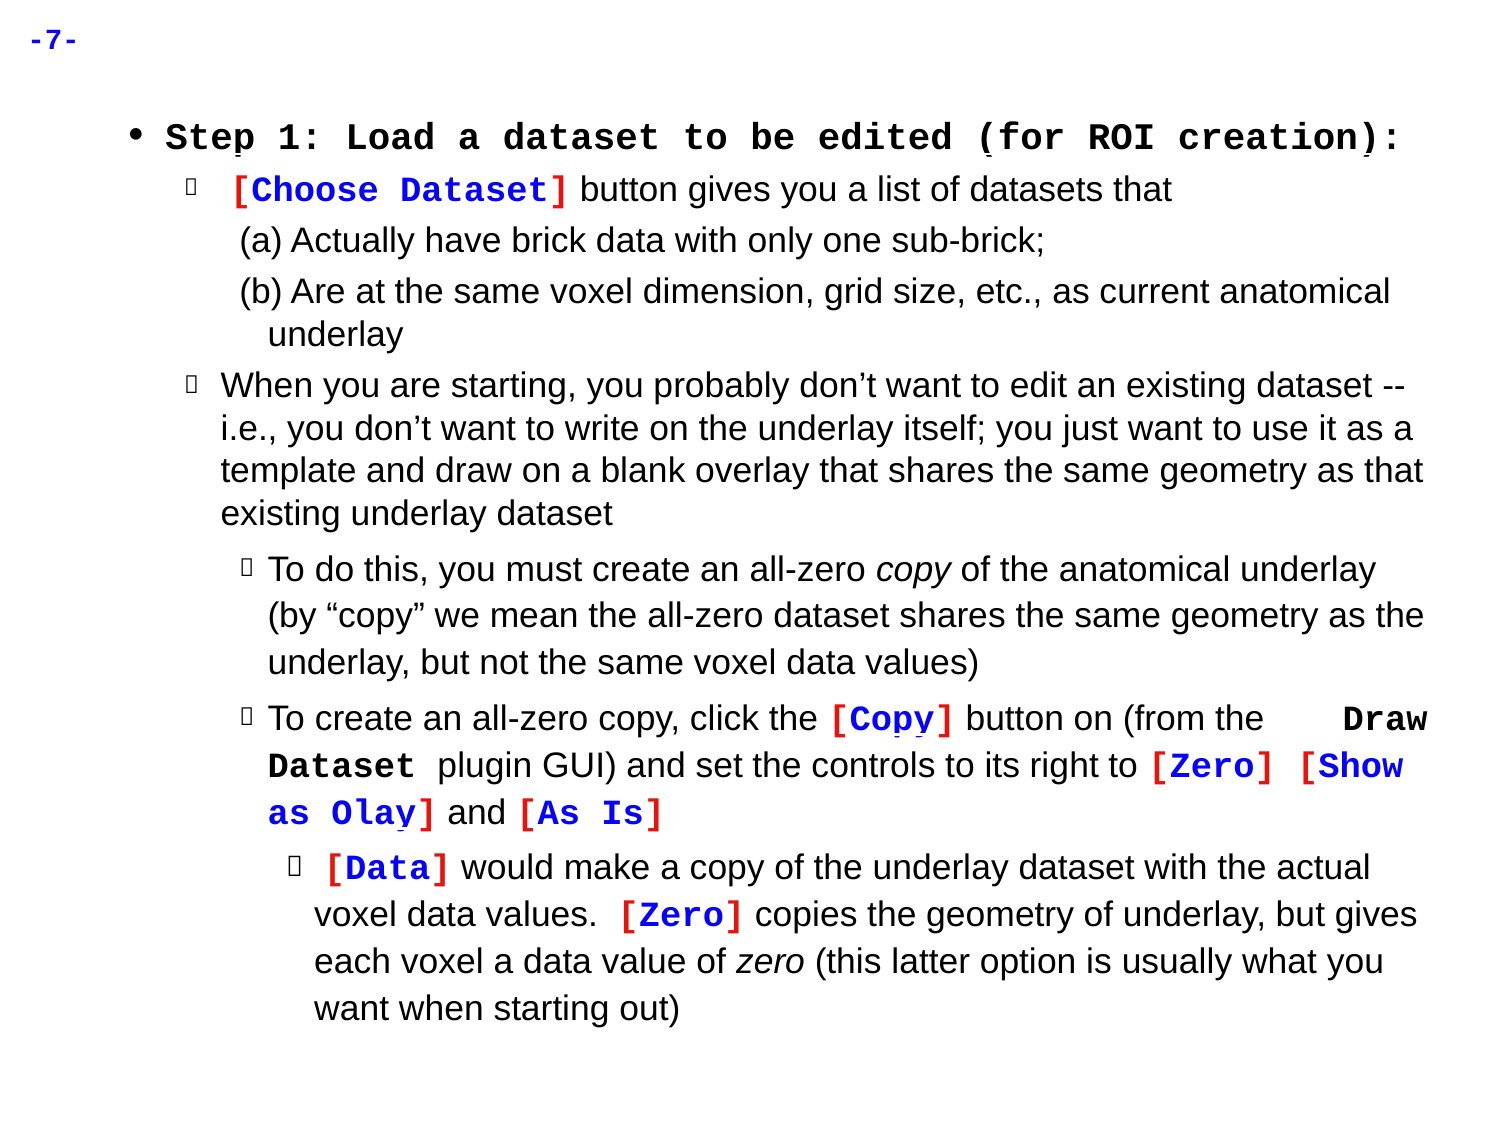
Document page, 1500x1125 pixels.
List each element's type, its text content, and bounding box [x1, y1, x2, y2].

text_box Step 1: Load a dataset to be edited (for ROI creation): [Choose Dataset] button gives you a list of datasets that (a) Actually have brick data with only one sub-brick; (b) Are at the same voxel dimension, grid size, etc., as current anatomical underlay When you are starting, you probably don’t want to edit an existing dataset -- i.e., you don’t want to write on the underlay itself; you just want to use it as a template and draw on a blank overlay that shares the same geometry as that existing underlay dataset To do this, you must create an all-zero copy of the anatomical underlay (by “copy” we mean the all-zero dataset shares the same geometry as the underlay, but not the same voxel data values) To create an all-zero copy, click the [Copy] button on (from the Draw Dataset plugin GUI) and set the controls to its right to [Zero] [Show as Olay] and [As Is] [Data] would make a copy of the underlay dataset with the actual voxel data values. [Zero] copies the geometry of underlay, but gives each voxel a data value of zero (this latter option is usually what you want when starting out) [112, 99, 1450, 1088]
